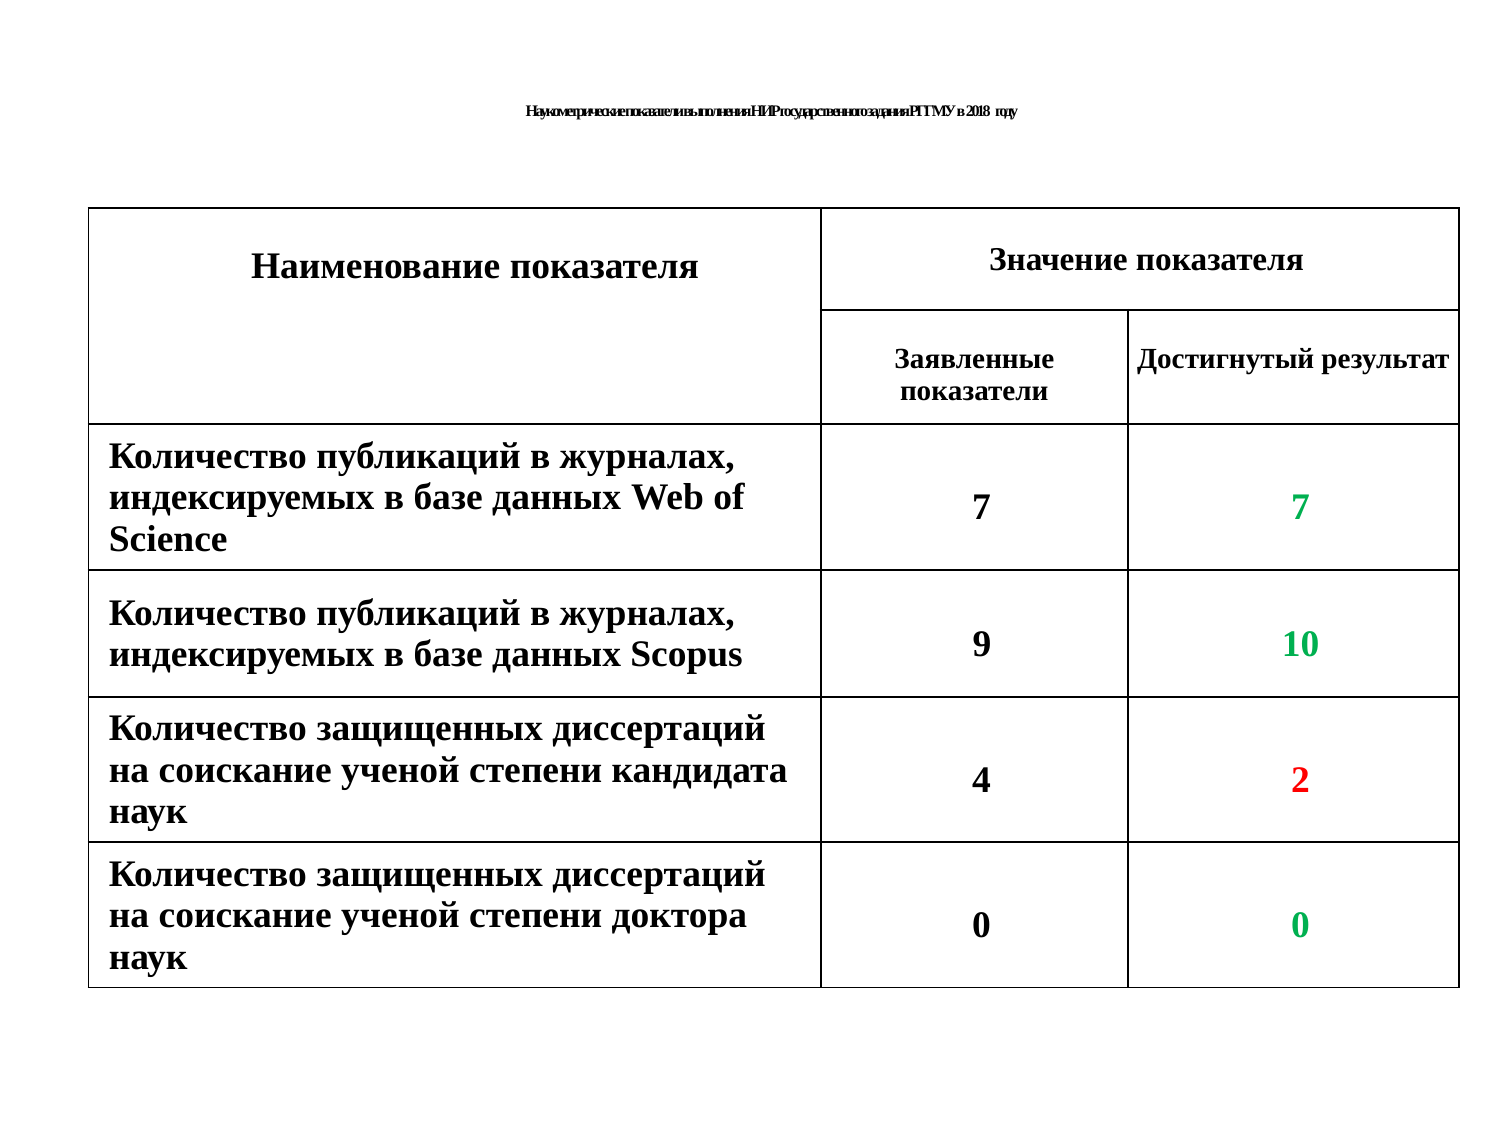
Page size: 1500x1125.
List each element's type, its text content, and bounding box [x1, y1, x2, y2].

table_cell 9 [822, 571, 1127, 696]
table_header Значение показателя [822, 209, 1458, 309]
table_cell 0 [1129, 843, 1458, 987]
table_cell Количество защищенных диссертаций на соискание ученой степени кандидата наук [89, 698, 820, 841]
table_cell 10 [1129, 571, 1458, 696]
table_cell 0 [822, 843, 1127, 987]
table_cell Достигнутый результат [1129, 311, 1458, 423]
table_cell Количество публикаций в журналах, индексируемых в базе данных Web of Science [89, 425, 820, 569]
table_header Наименование показателя [89, 209, 820, 423]
table_cell 2 [1129, 698, 1458, 841]
table_cell Заявленные показатели [822, 311, 1127, 423]
table_cell 4 [822, 698, 1127, 841]
table_cell 7 [822, 425, 1127, 569]
table_cell 7 [1129, 425, 1458, 569]
title Наукометрические показатели выполнения НИР государственного задания РГГМУ в 2018 году [100, 66, 1451, 171]
table_cell Количество публикаций в журналах, индексируемых в базе данных Scopus [89, 571, 820, 696]
table_cell Количество защищенных диссертаций на соискание ученой степени доктора наук [89, 843, 820, 987]
